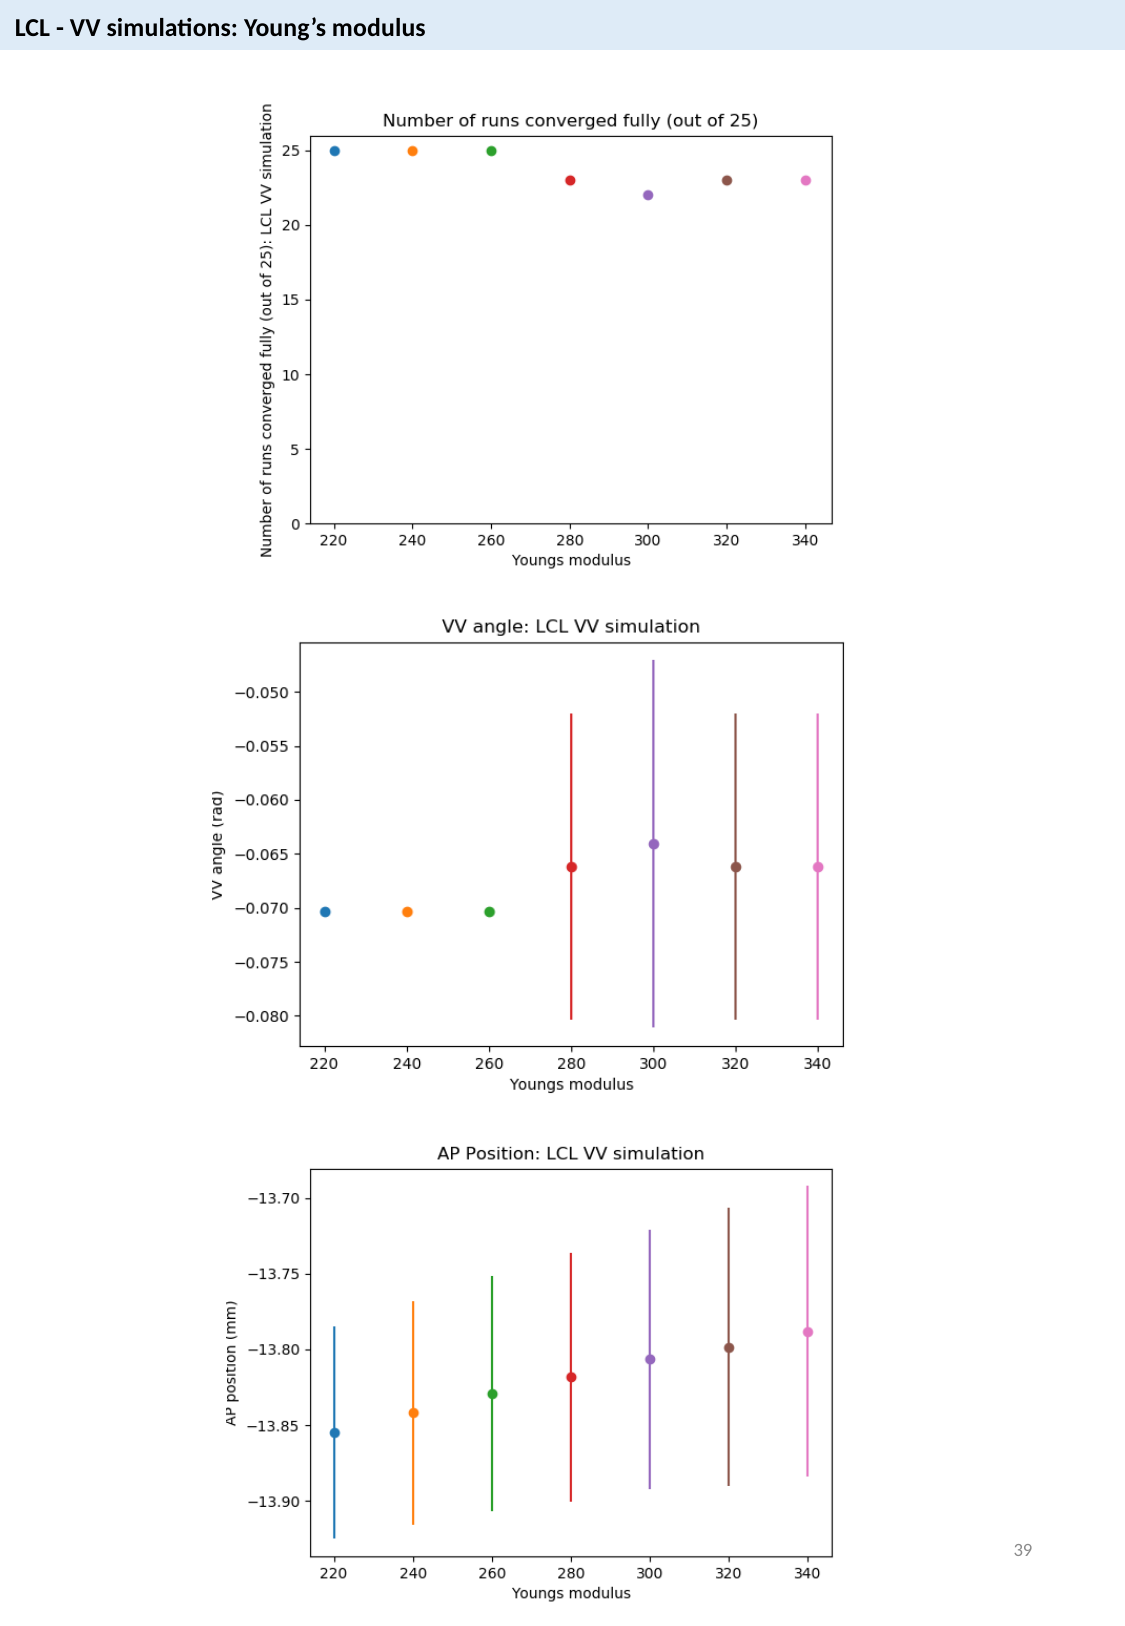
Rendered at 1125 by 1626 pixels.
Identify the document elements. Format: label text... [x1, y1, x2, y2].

text_box LCL - VV simulations: Young’s modulus [0, 3, 785, 50]
picture [212, 74, 913, 1105]
slide_number 39 [899, 1506, 1048, 1593]
picture [226, 1108, 899, 1613]
text_box [0, 0, 1125, 51]
